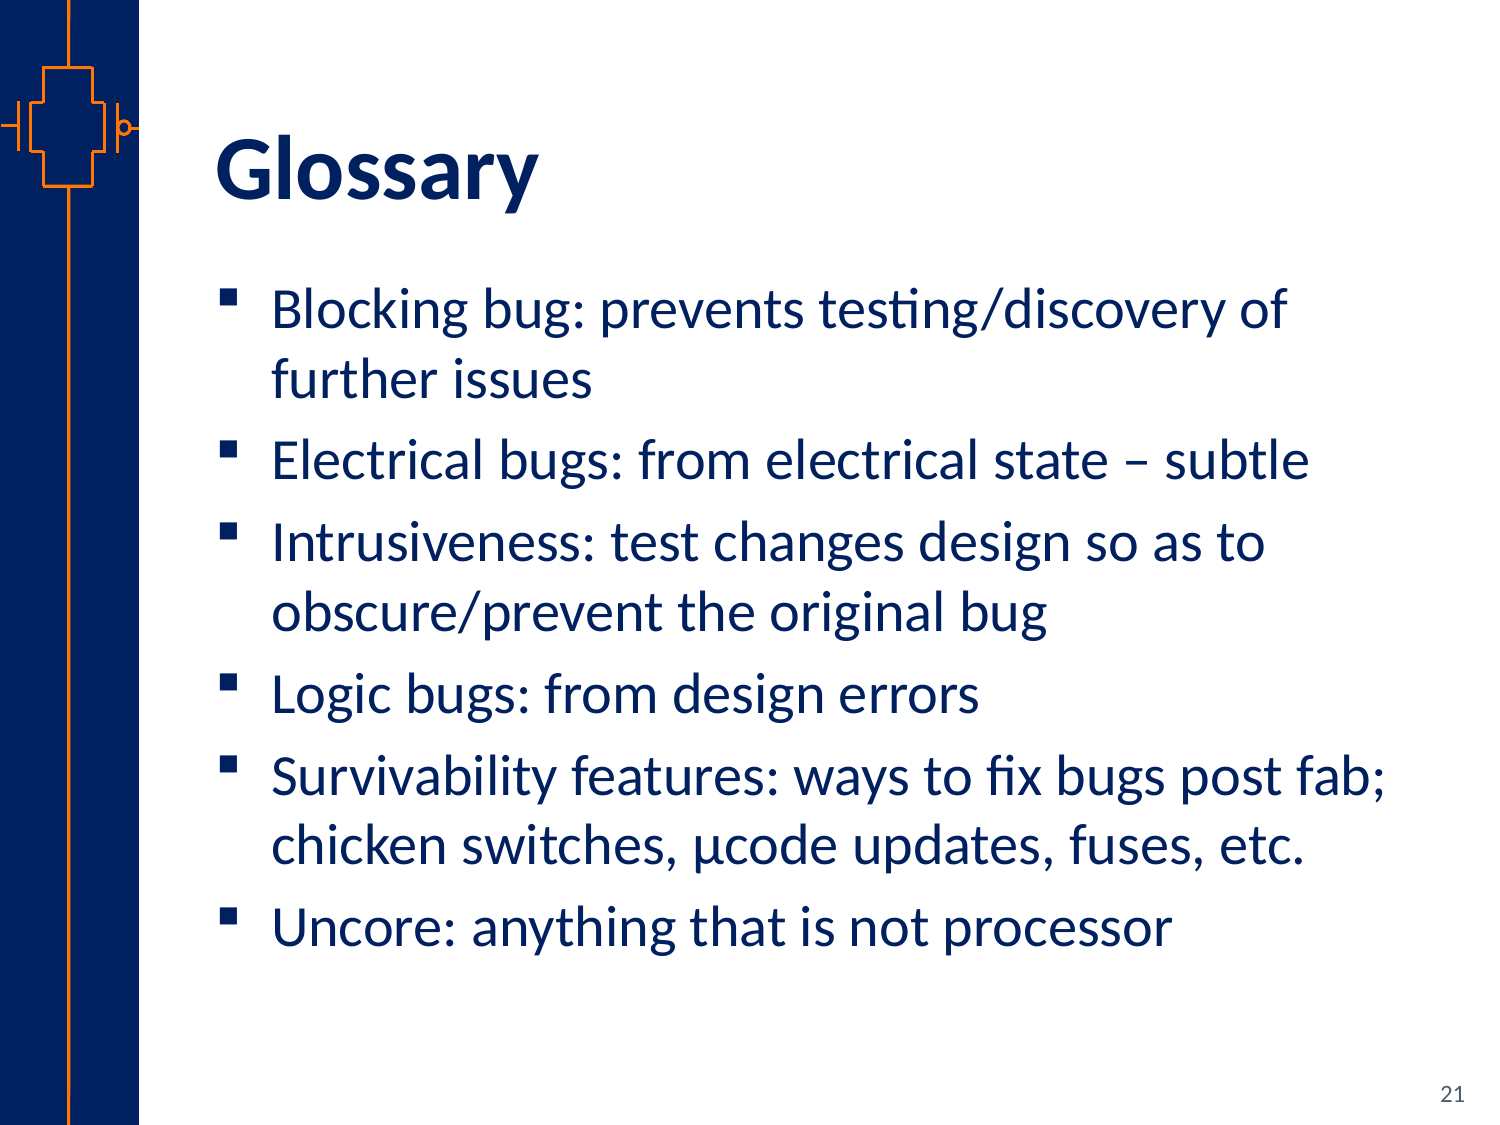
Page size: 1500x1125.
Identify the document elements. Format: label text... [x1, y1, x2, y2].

slide_number 21 [1425, 1062, 1488, 1123]
list Blocking bug: prevents testing/discovery of further issues Electrical bugs: from electrical state – subtle Intrusiveness: test changes design so as to obscure/prevent the original bug Logic bugs: from design errors Survivability features: ways to fix bugs post fab; chicken switches, µcode updates, fuses, etc. Uncore: anything that is not processor [200, 262, 1425, 988]
title Glossary [200, 37, 1388, 225]
